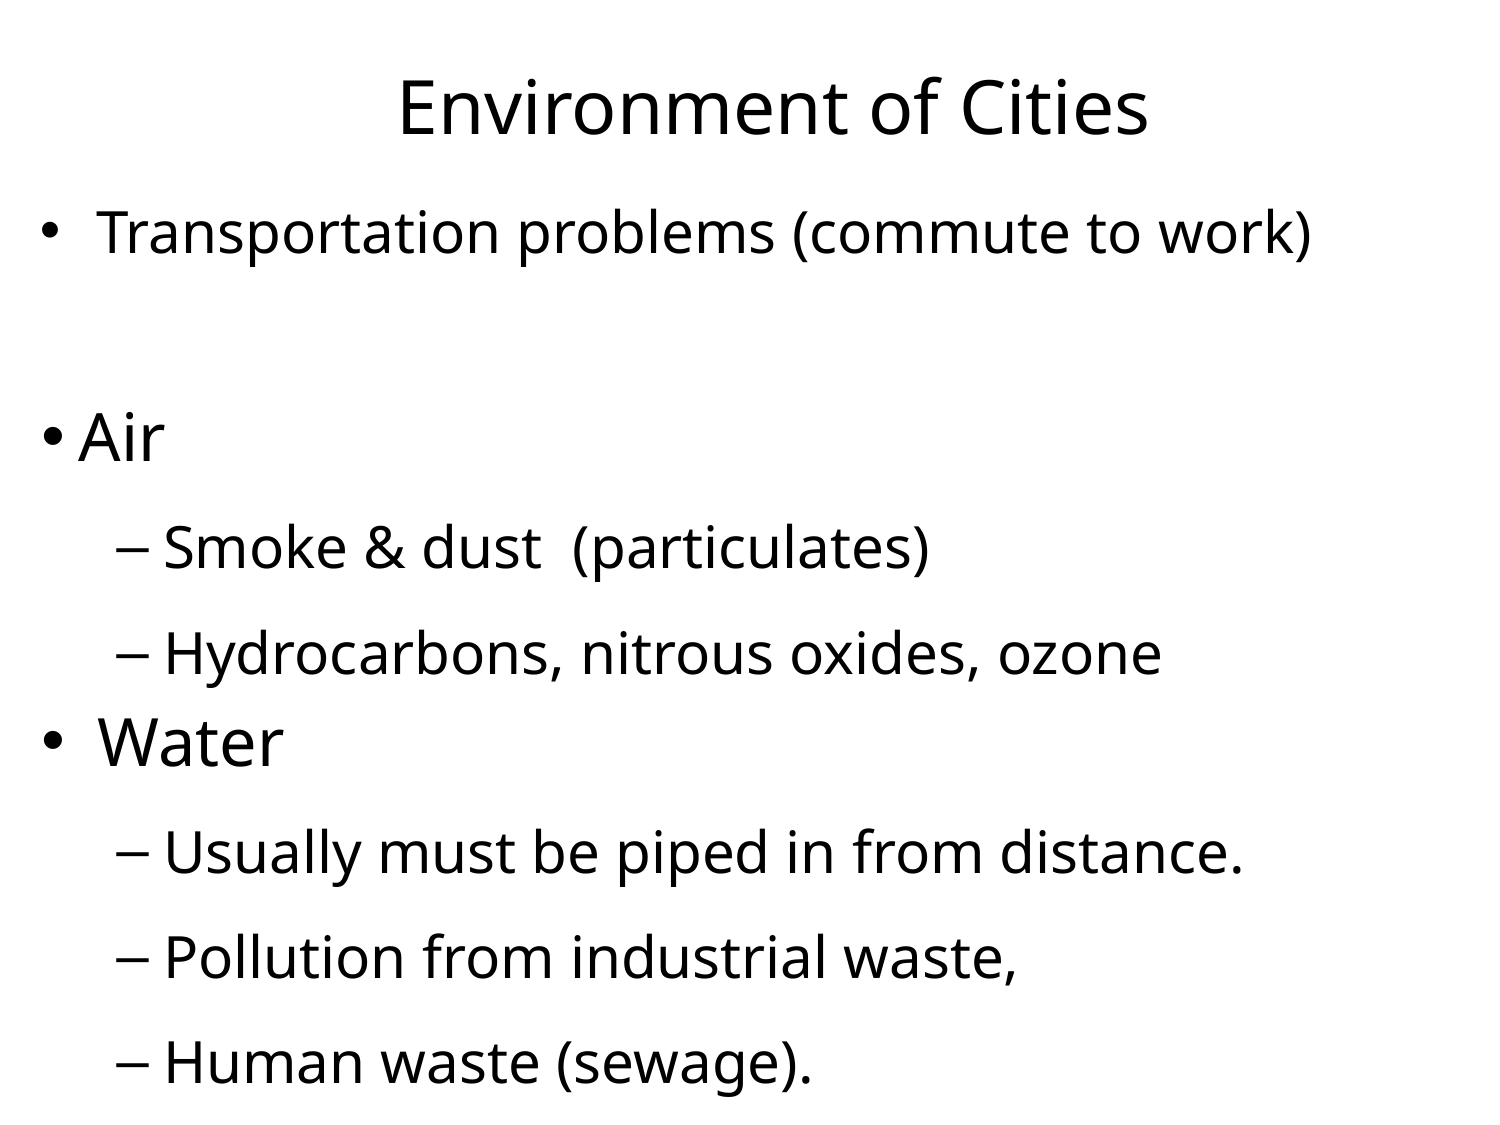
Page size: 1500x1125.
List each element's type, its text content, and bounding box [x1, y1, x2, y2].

text_box Transportation problems (commute to work) [24, 187, 1488, 1100]
text_box Environment of Cities [98, 21, 1449, 188]
text_box Air Smoke & dust (particulates) Hydrocarbons, nitrous oxides, ozone Water Usually must be piped in from distance. Pollution from industrial waste, Human waste (sewage). [26, 387, 1464, 1125]
